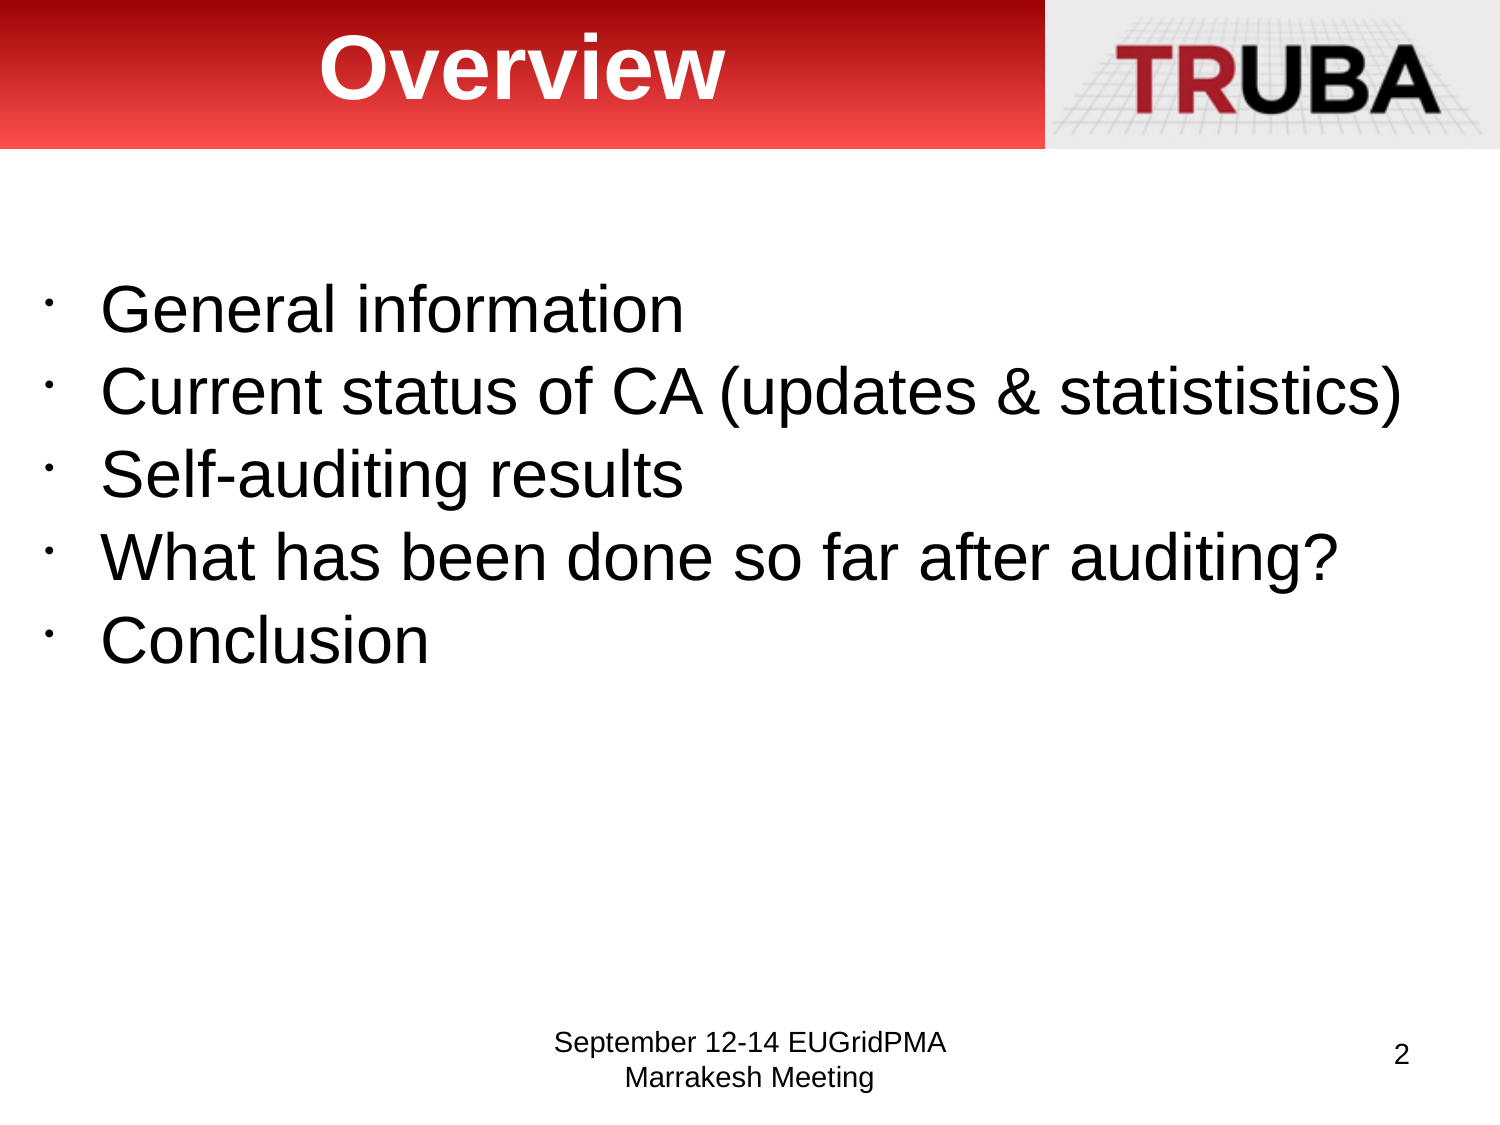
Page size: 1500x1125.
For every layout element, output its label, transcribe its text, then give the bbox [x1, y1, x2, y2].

footer September 12-14 EUGridPMA Marrakesh Meeting [512, 1015, 988, 1095]
text_box Overview [0, 0, 1043, 149]
slide_number 2 [1074, 1027, 1426, 1107]
list General information Current status of CA (updates & statististics) Self-auditing results What has been done so far after auditing? Conclusion [29, 268, 1455, 1012]
picture [1045, 0, 1500, 150]
